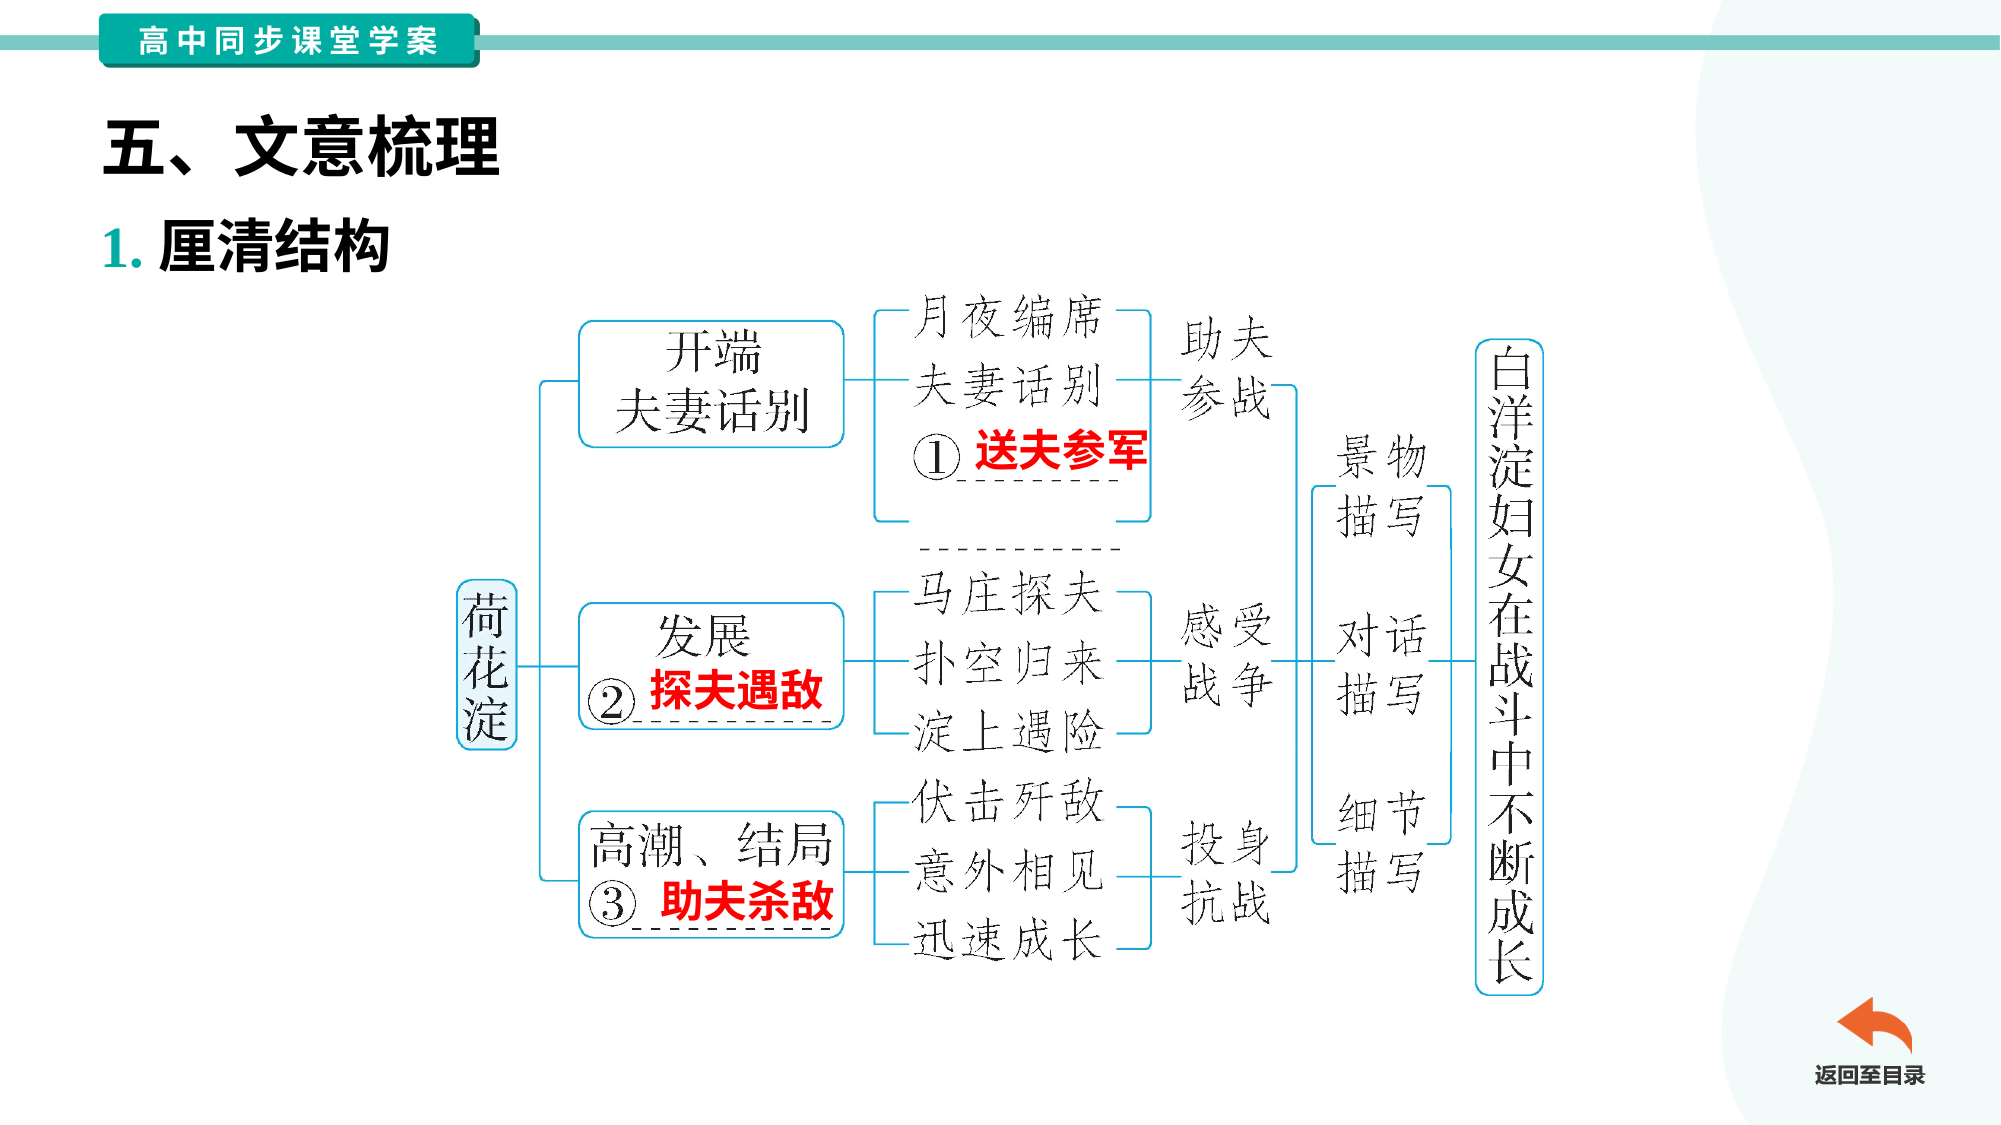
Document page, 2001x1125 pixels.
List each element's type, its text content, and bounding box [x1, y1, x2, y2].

picture [0, 0, 2000, 1125]
text_box 五、文意梳理 [100, 76, 1899, 185]
text_box 1.厘清结构 [100, 185, 1899, 280]
